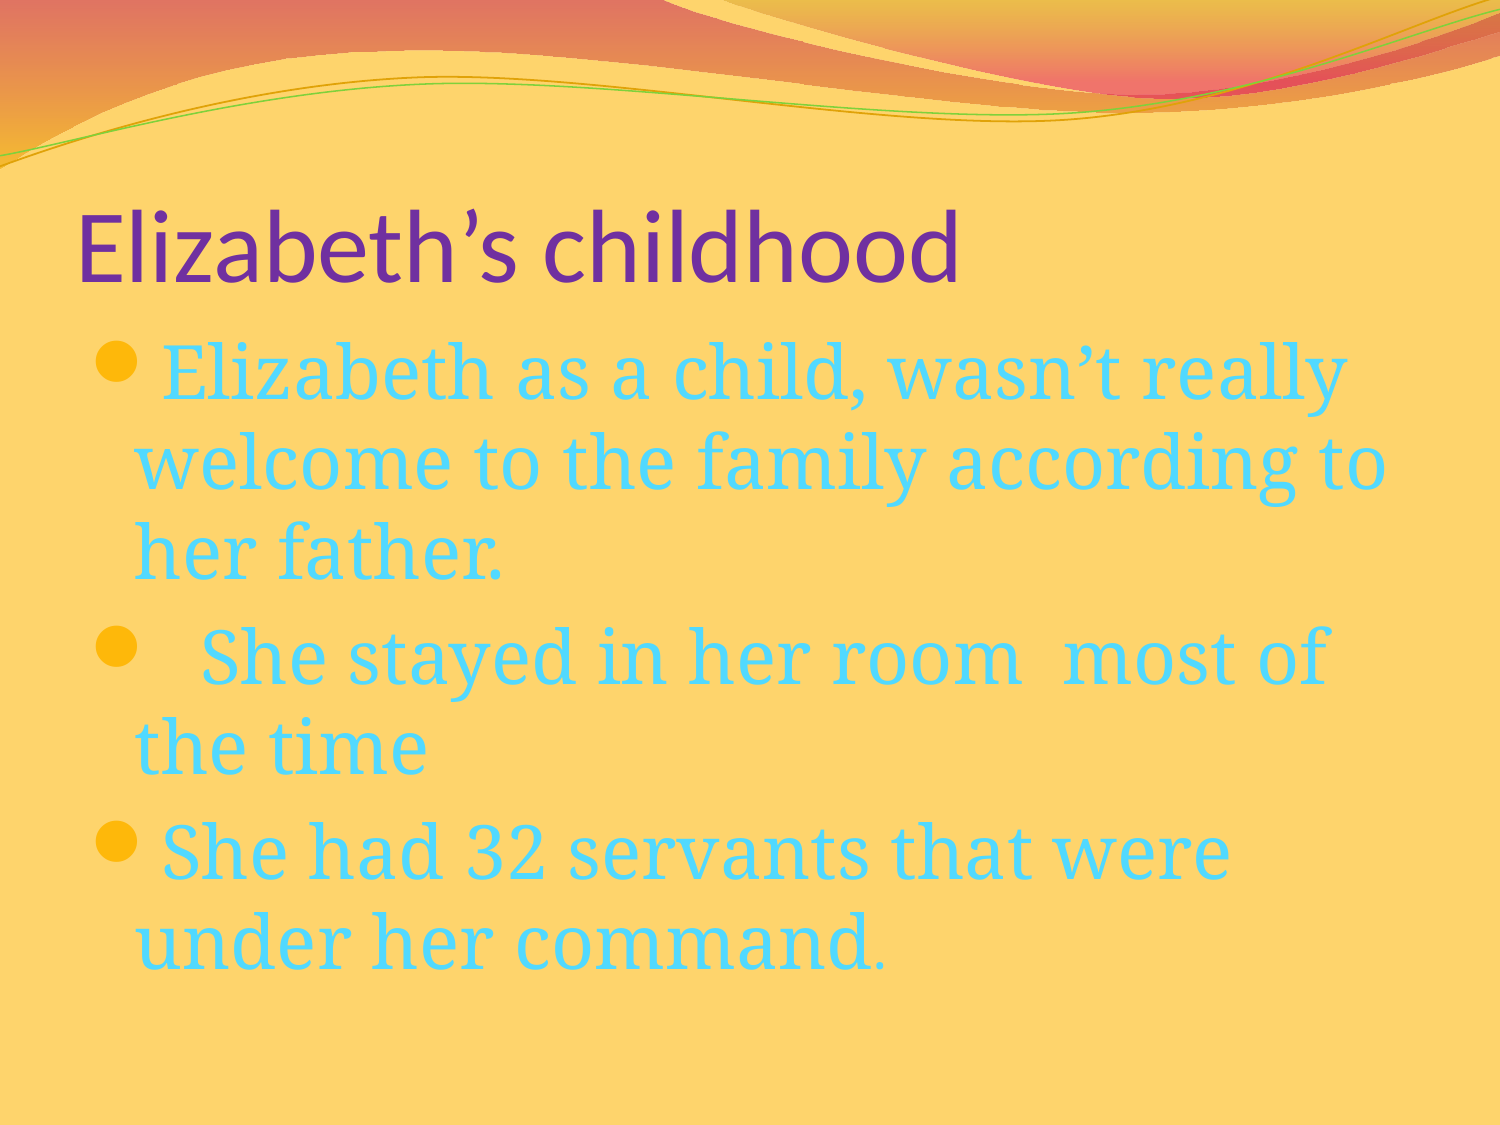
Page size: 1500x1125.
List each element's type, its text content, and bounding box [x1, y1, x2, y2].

list Elizabeth as a child, wasn’t really welcome to the family according to her father. She stayed in her room most of the time She had 32 servants that were under her command. [75, 317, 1425, 1038]
title Elizabeth’s childhood [75, 115, 1425, 303]
